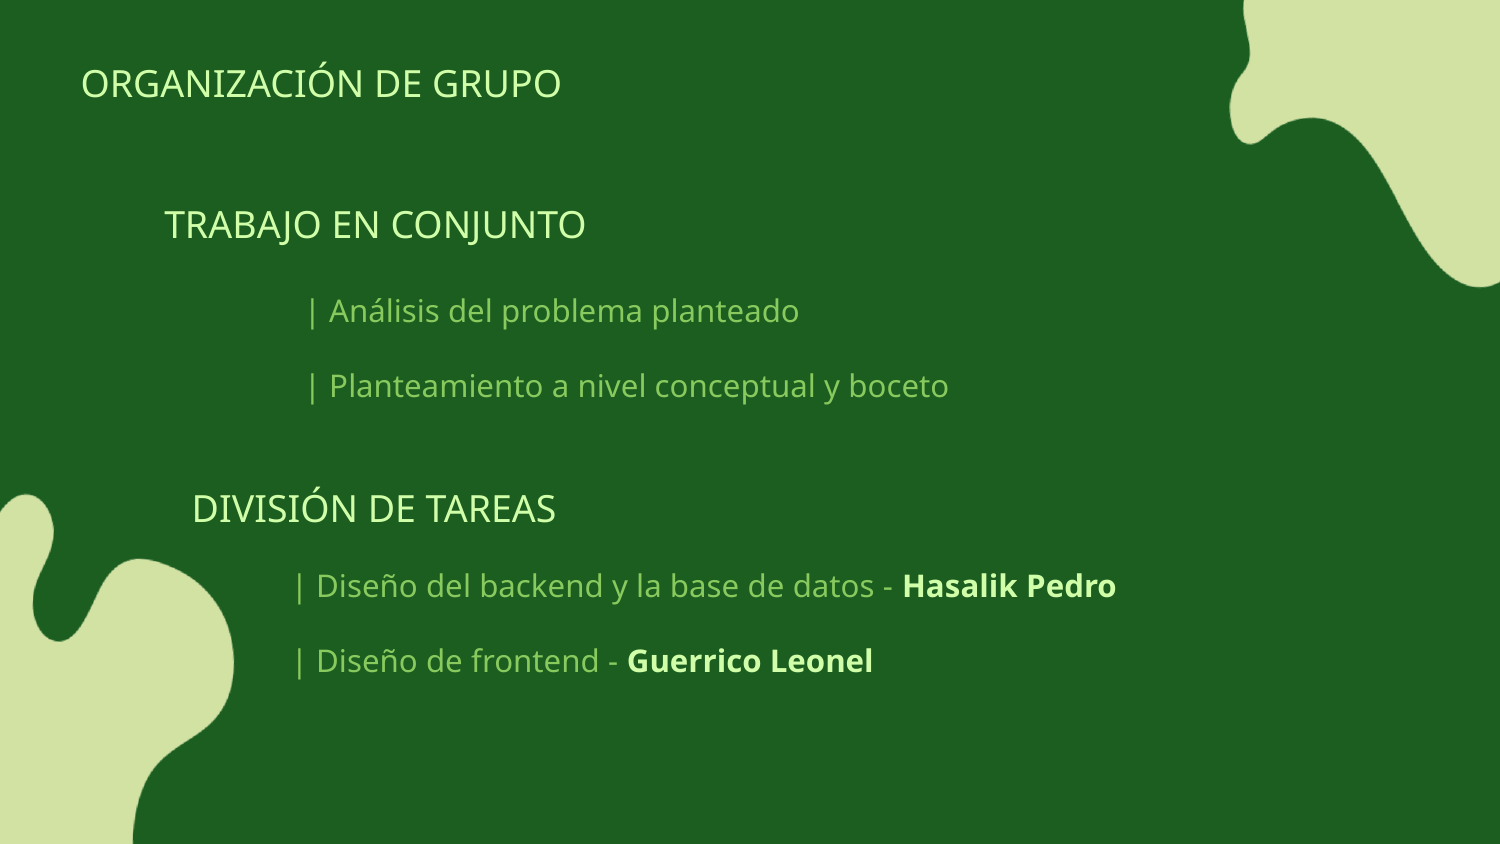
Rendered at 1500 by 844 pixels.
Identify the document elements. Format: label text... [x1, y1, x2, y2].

text_box | Diseño del backend y la base de datos - Hasalik Pedro | Diseño de frontend - Guerrico Leonel [275, 551, 1224, 730]
subtitle TRABAJO EN CONJUNTO [149, 178, 1296, 255]
picture [1105, 0, 1500, 308]
subtitle DIVISIÓN DE TAREAS [176, 463, 1324, 540]
picture [0, 473, 327, 844]
title ORGANIZACIÓN DE GRUPO [65, 74, 647, 120]
text_box | Análisis del problema planteado | Planteamiento a nivel conceptual y boceto [288, 276, 1296, 442]
